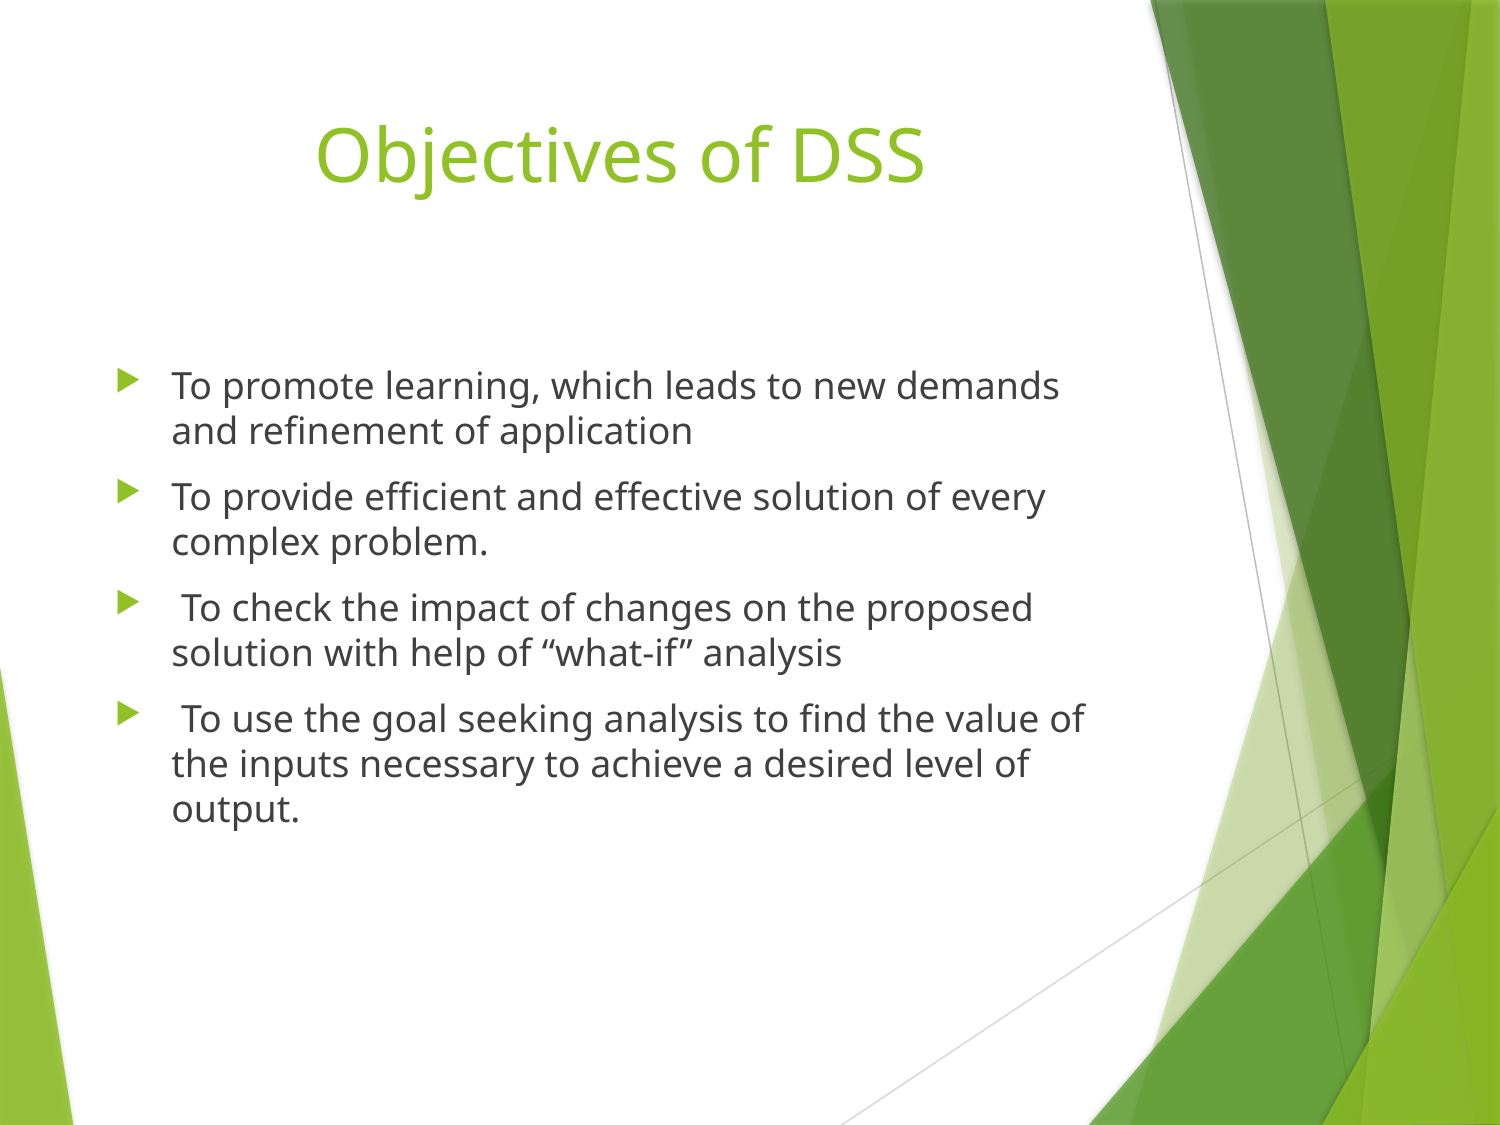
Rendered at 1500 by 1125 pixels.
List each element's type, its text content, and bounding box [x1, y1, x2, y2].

title Objectives of DSS [99, 99, 1142, 317]
list To promote learning, which leads to new demands and refinement of application To provide efficient and effective solution of every complex problem. To check the impact of changes on the proposed solution with help of “what-if” analysis To use the goal seeking analysis to find the value of the inputs necessary to achieve a desired level of output. [99, 354, 1142, 992]
